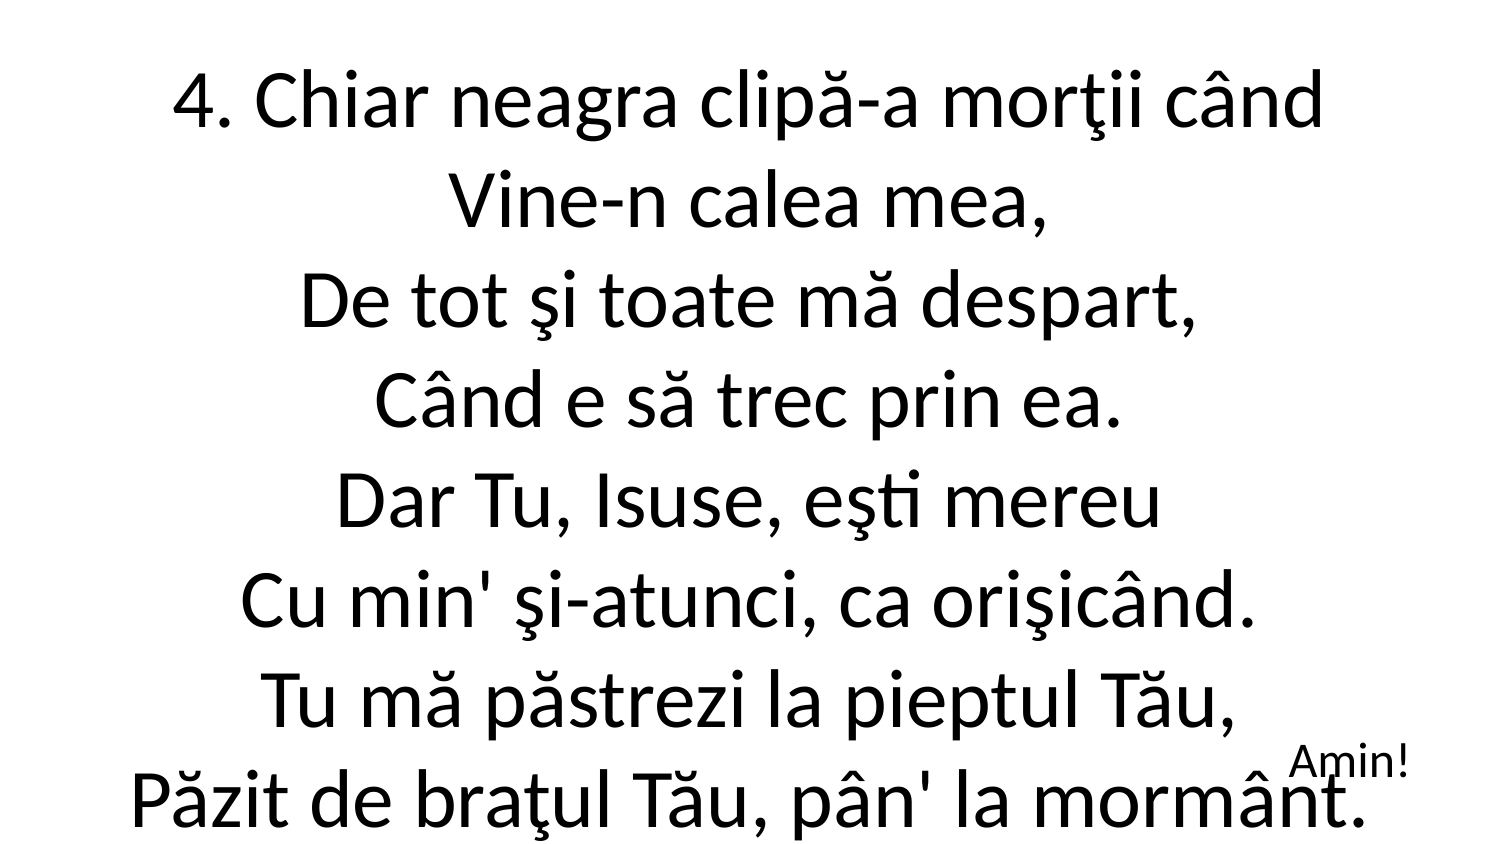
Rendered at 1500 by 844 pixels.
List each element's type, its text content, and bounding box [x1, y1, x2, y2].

text_box 4. Chiar neagra clipă-a morţii când Vine-n calea mea, De tot şi toate mă despart, Când e să trec prin ea. Dar Tu, Isuse, eşti mereu Cu min' şi-atunci, ca orişicând. Tu mă păstrezi la pieptul Tău, Păzit de braţul Tău, pân' la mormânt. [114, 0, 1386, 844]
text_box Amin! [1273, 674, 1427, 795]
